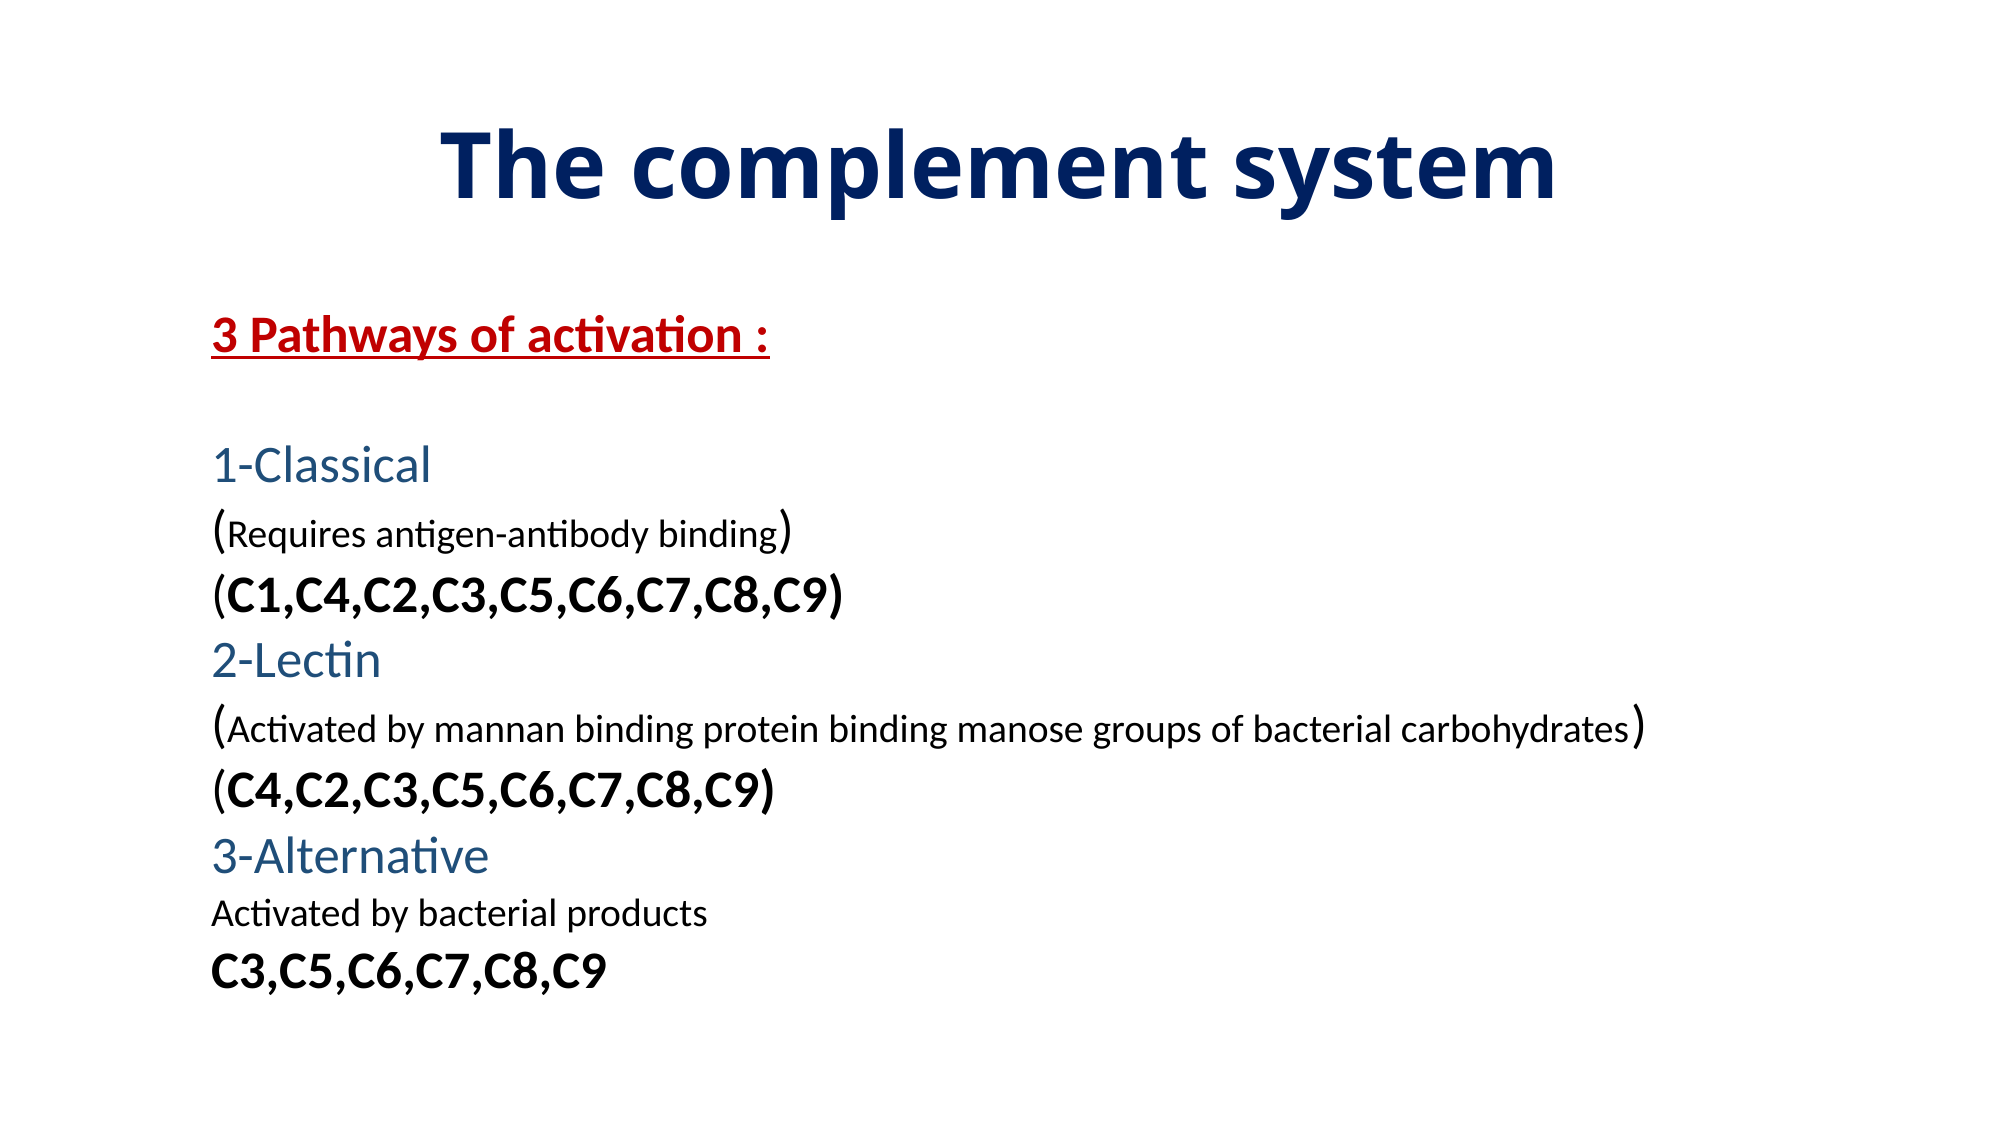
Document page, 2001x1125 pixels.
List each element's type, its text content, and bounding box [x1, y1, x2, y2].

list 3 Pathways of activation : 1-Classical (Requires antigen-antibody binding) (C1,C4,C2,C3,C5,C6,C7,C8,C9) 2-Lectin (Activated by mannan binding protein binding manose groups of bacterial carbohydrates) (C4,C2,C3,C5,C6,C7,C8,C9) 3-Alternative Activated by bacterial products C3,C5,C6,C7,C8,C9 [137, 299, 1863, 1014]
title The complement system [137, 59, 1863, 278]
